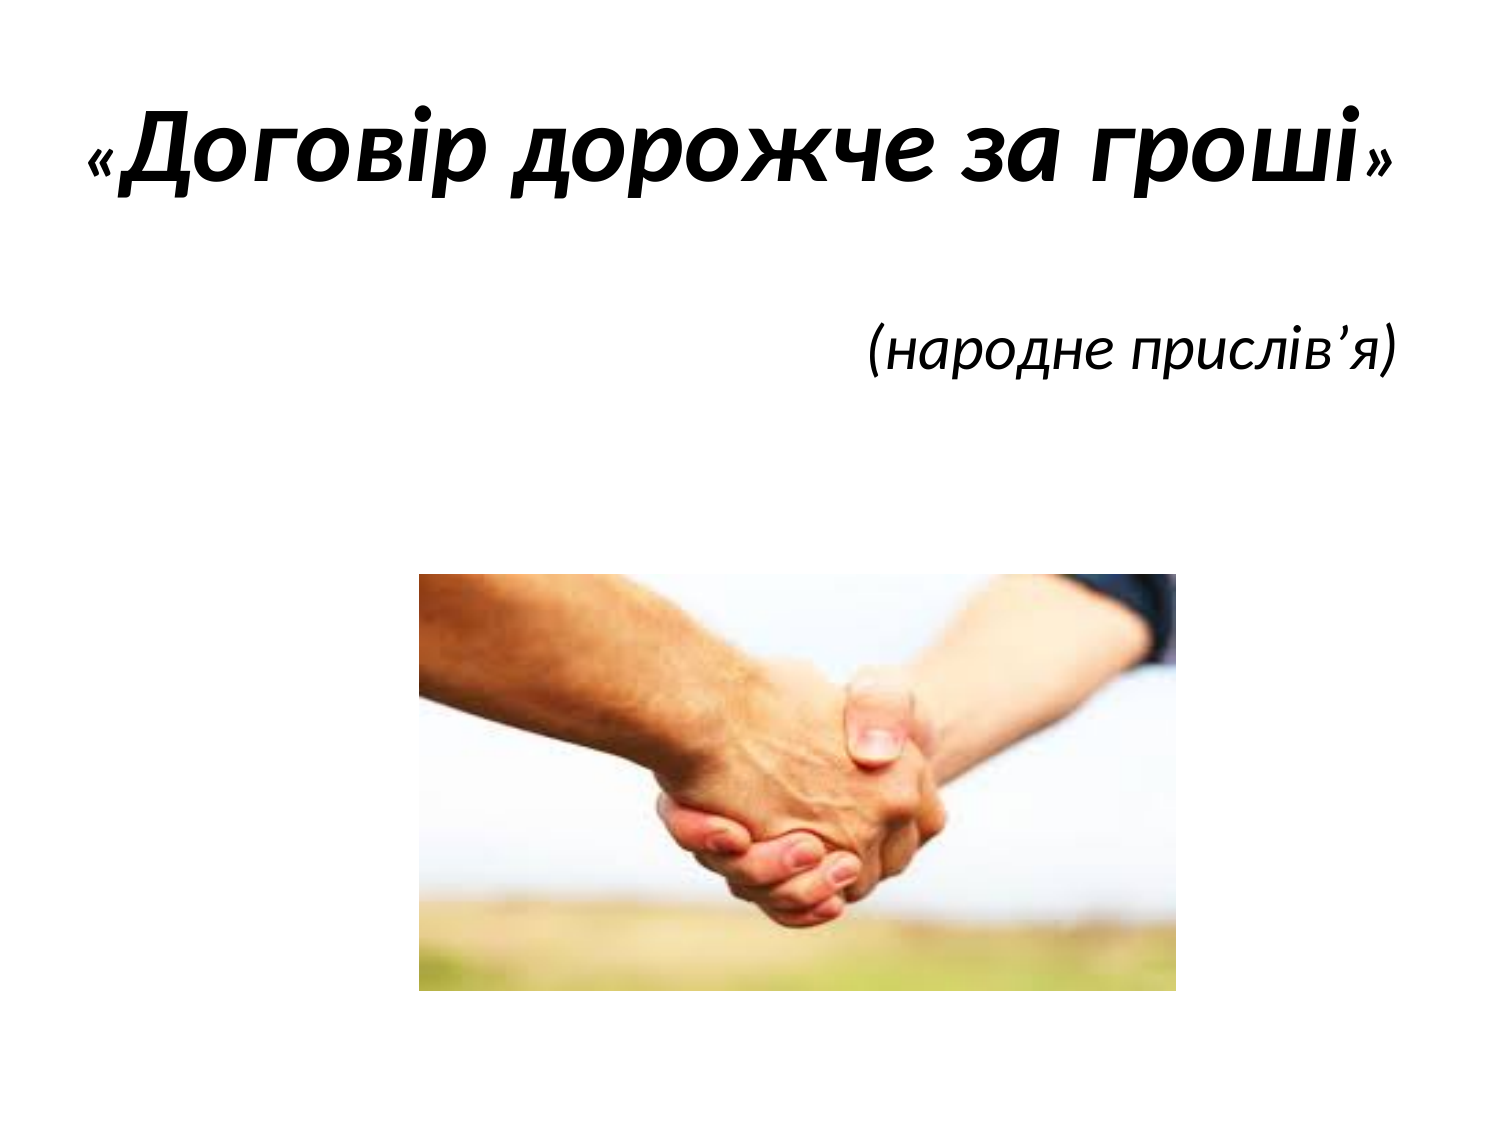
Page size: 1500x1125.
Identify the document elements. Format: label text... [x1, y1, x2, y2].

picture [418, 573, 1176, 991]
list «Договір дорожче за гроші» (народне прислів’я) [64, 66, 1415, 509]
